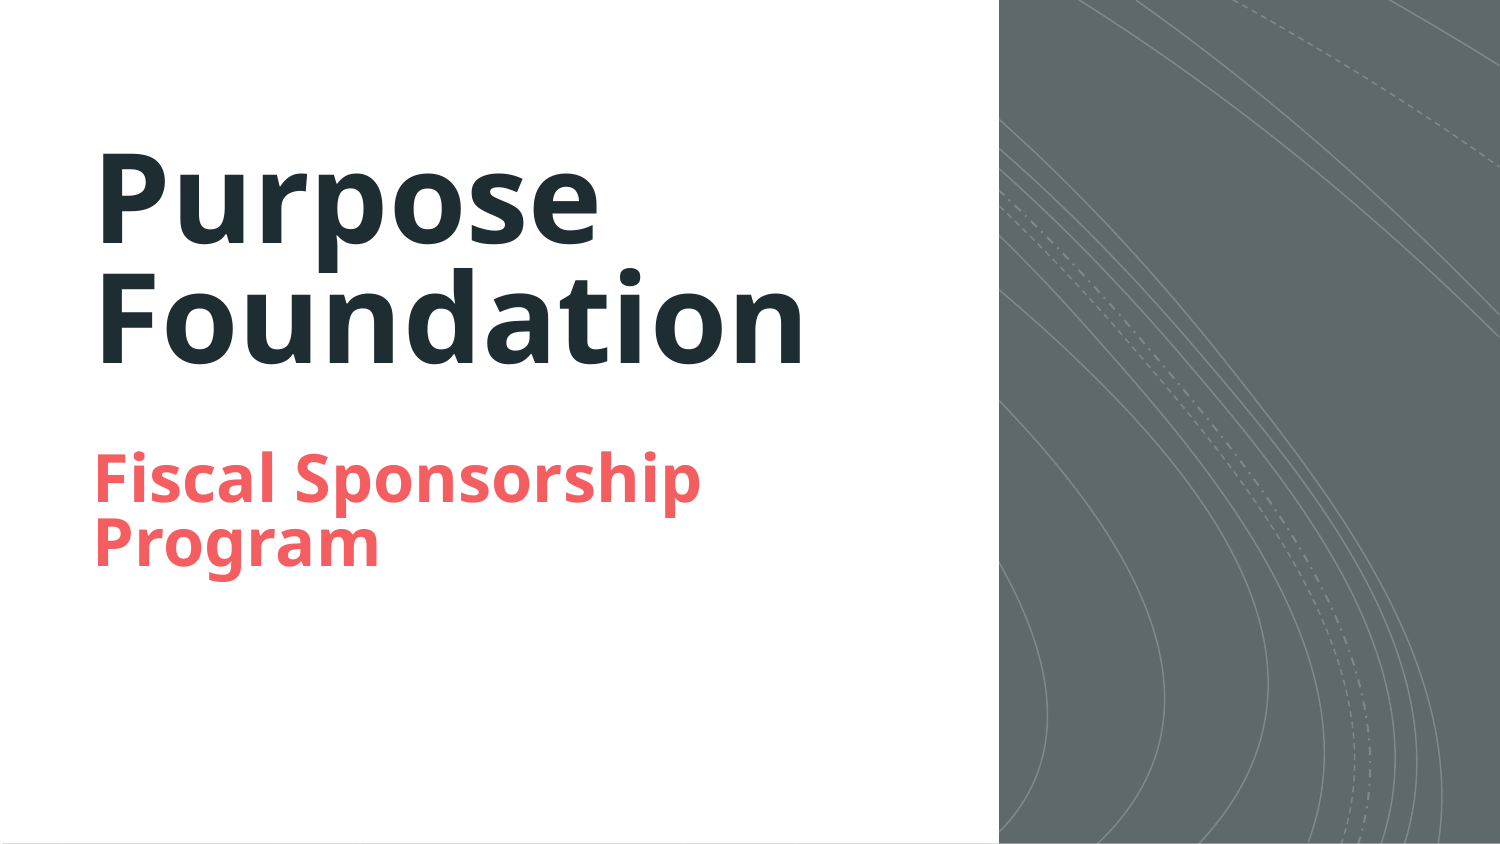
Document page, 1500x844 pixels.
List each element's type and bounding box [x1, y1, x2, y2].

text_box [0, 0, 1500, 844]
